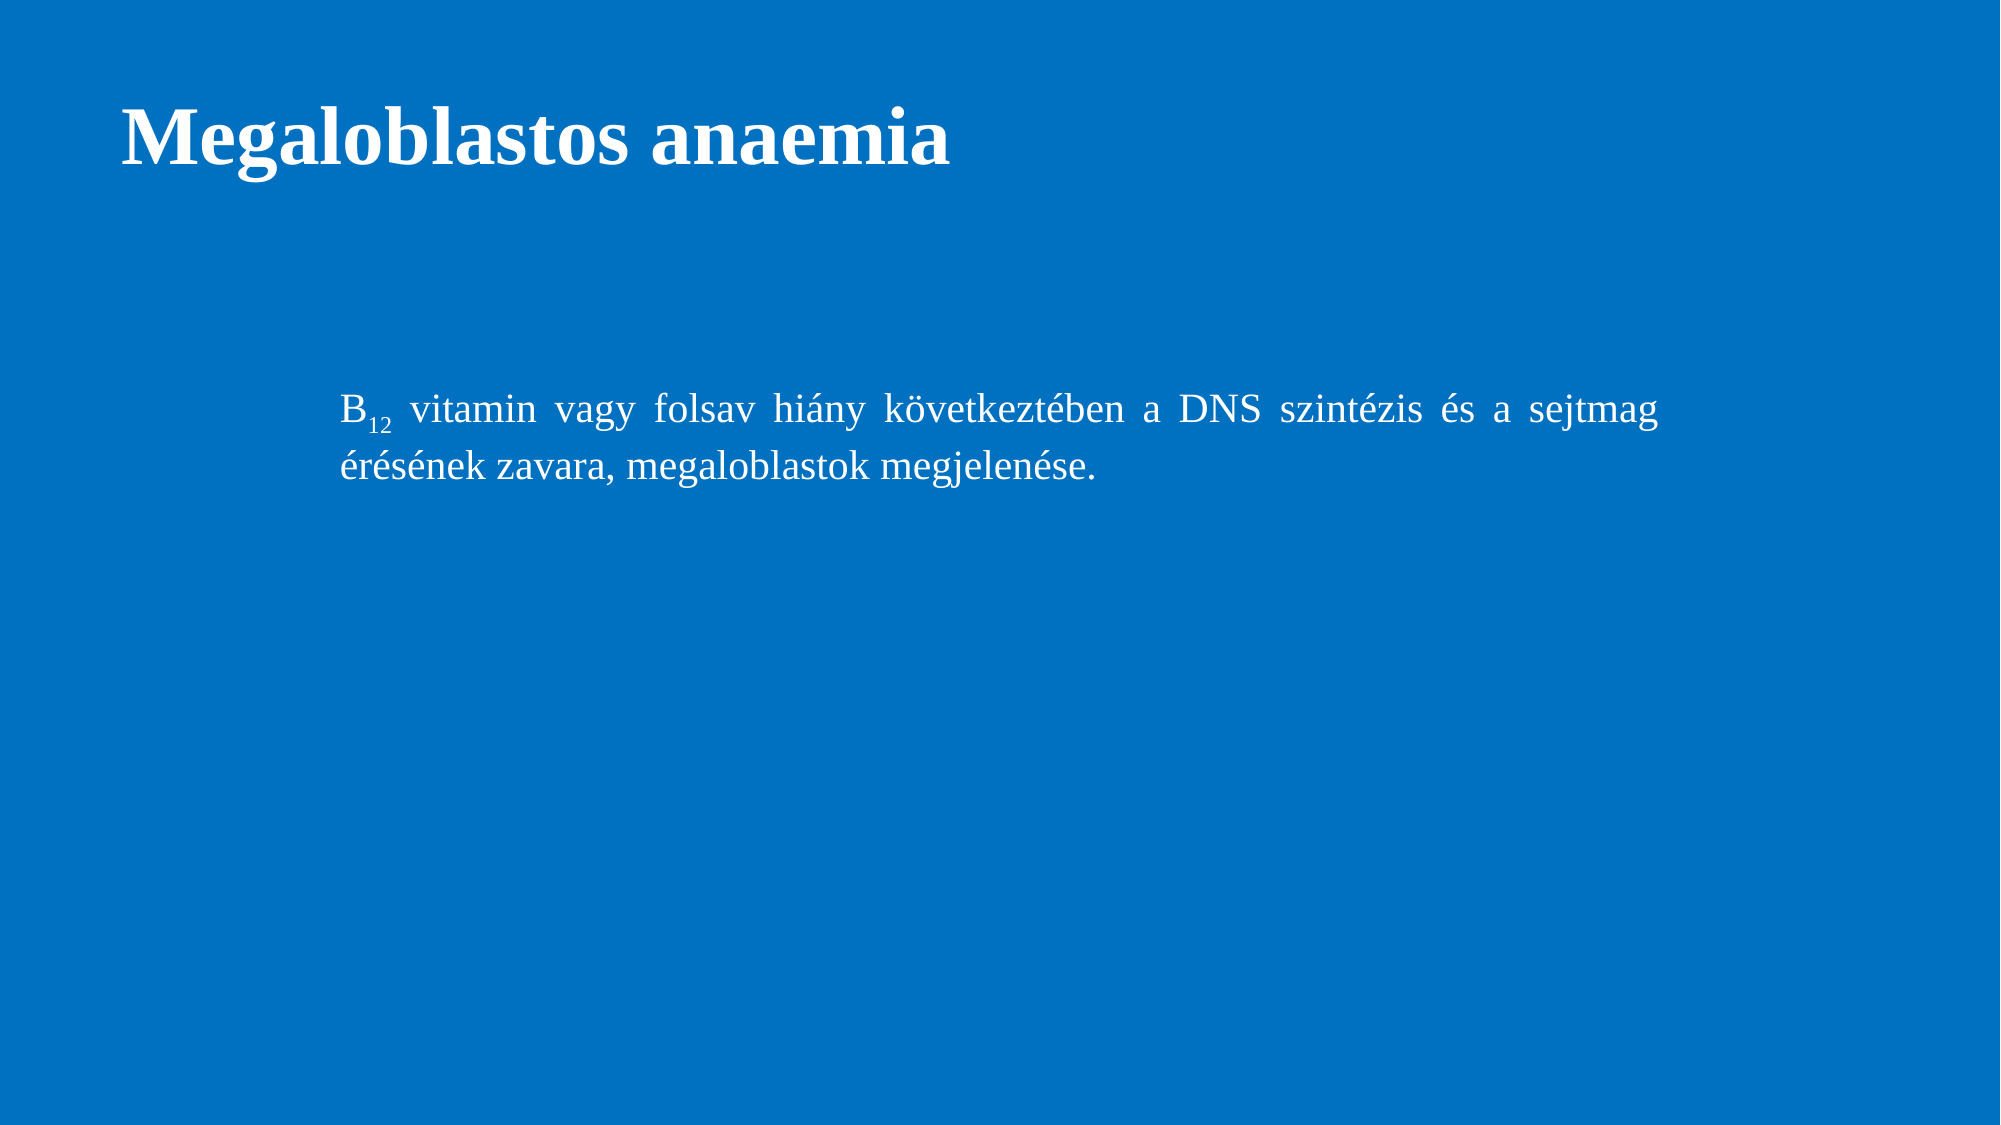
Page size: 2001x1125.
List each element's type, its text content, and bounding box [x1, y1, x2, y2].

title Megaloblastos anaemia [106, 74, 1649, 304]
list B12 vitamin vagy folsav hiány következtében a DNS szintézis és a sejtmag érésének zavara, megaloblastok megjelenése. [324, 373, 1675, 1005]
